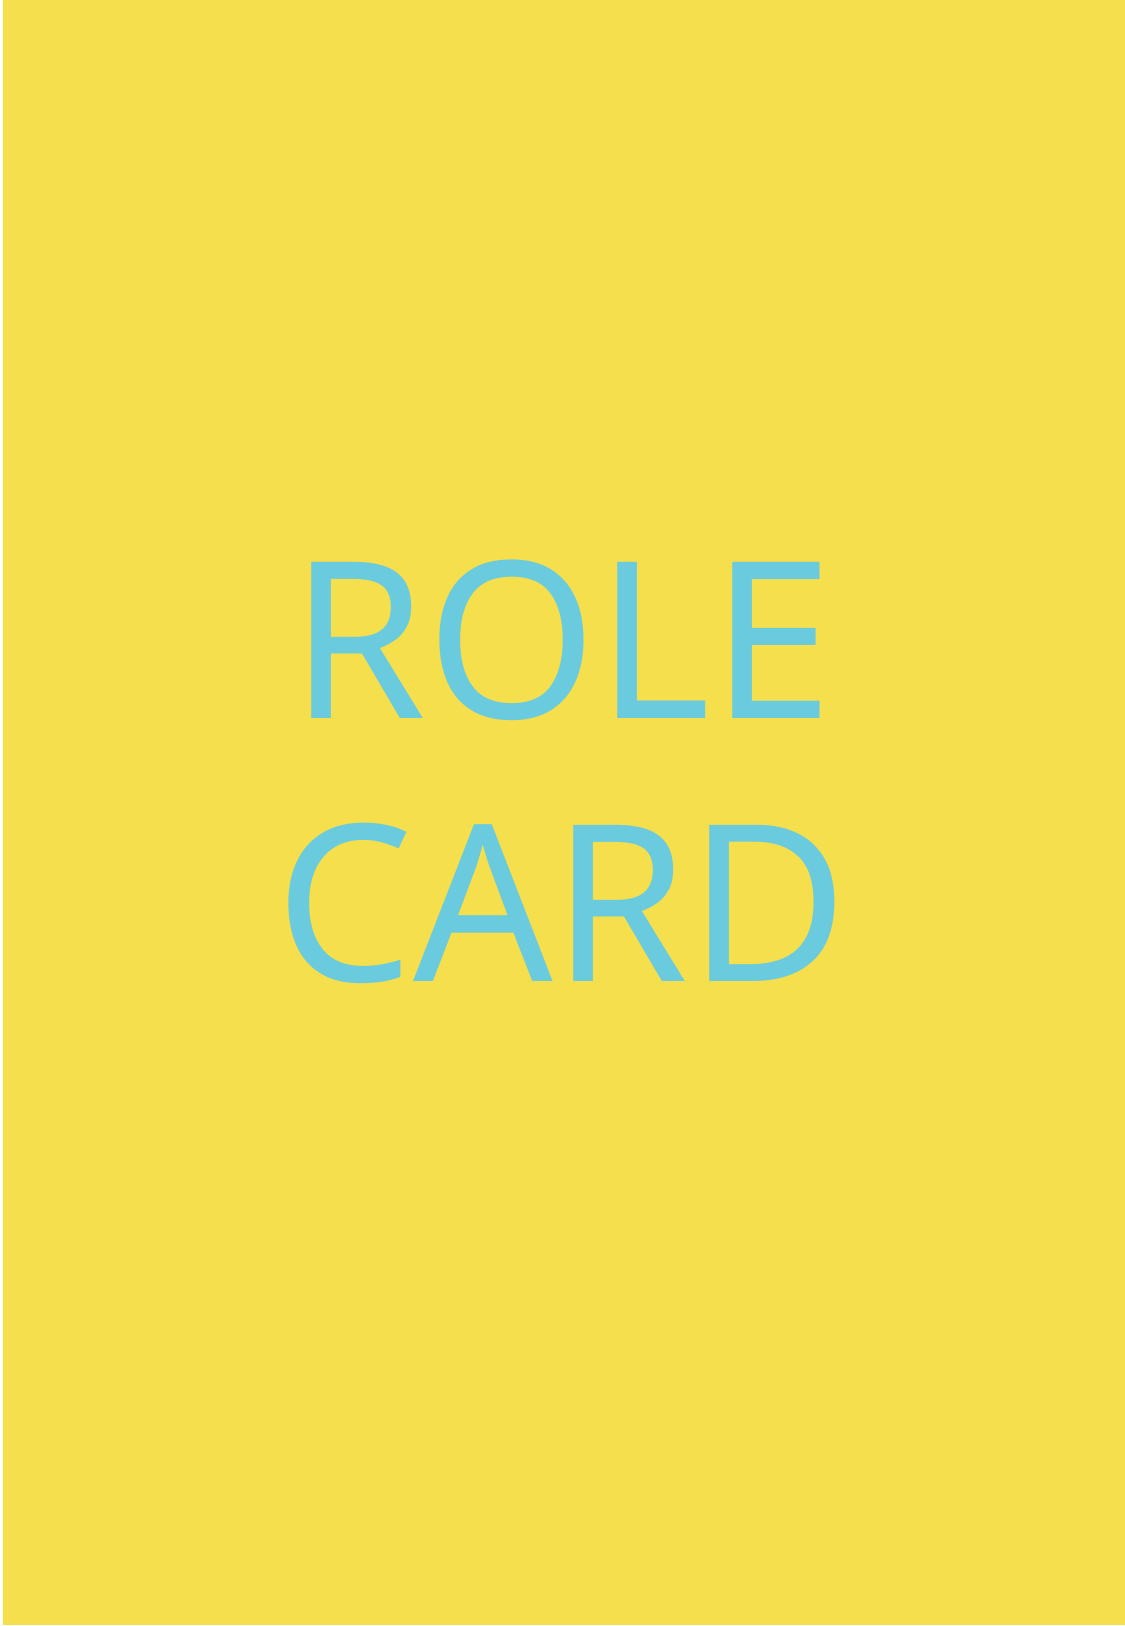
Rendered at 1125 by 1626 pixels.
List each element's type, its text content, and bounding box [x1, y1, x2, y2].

text_box [2, 0, 1125, 1625]
text_box ROLE CARD [155, 492, 969, 1033]
